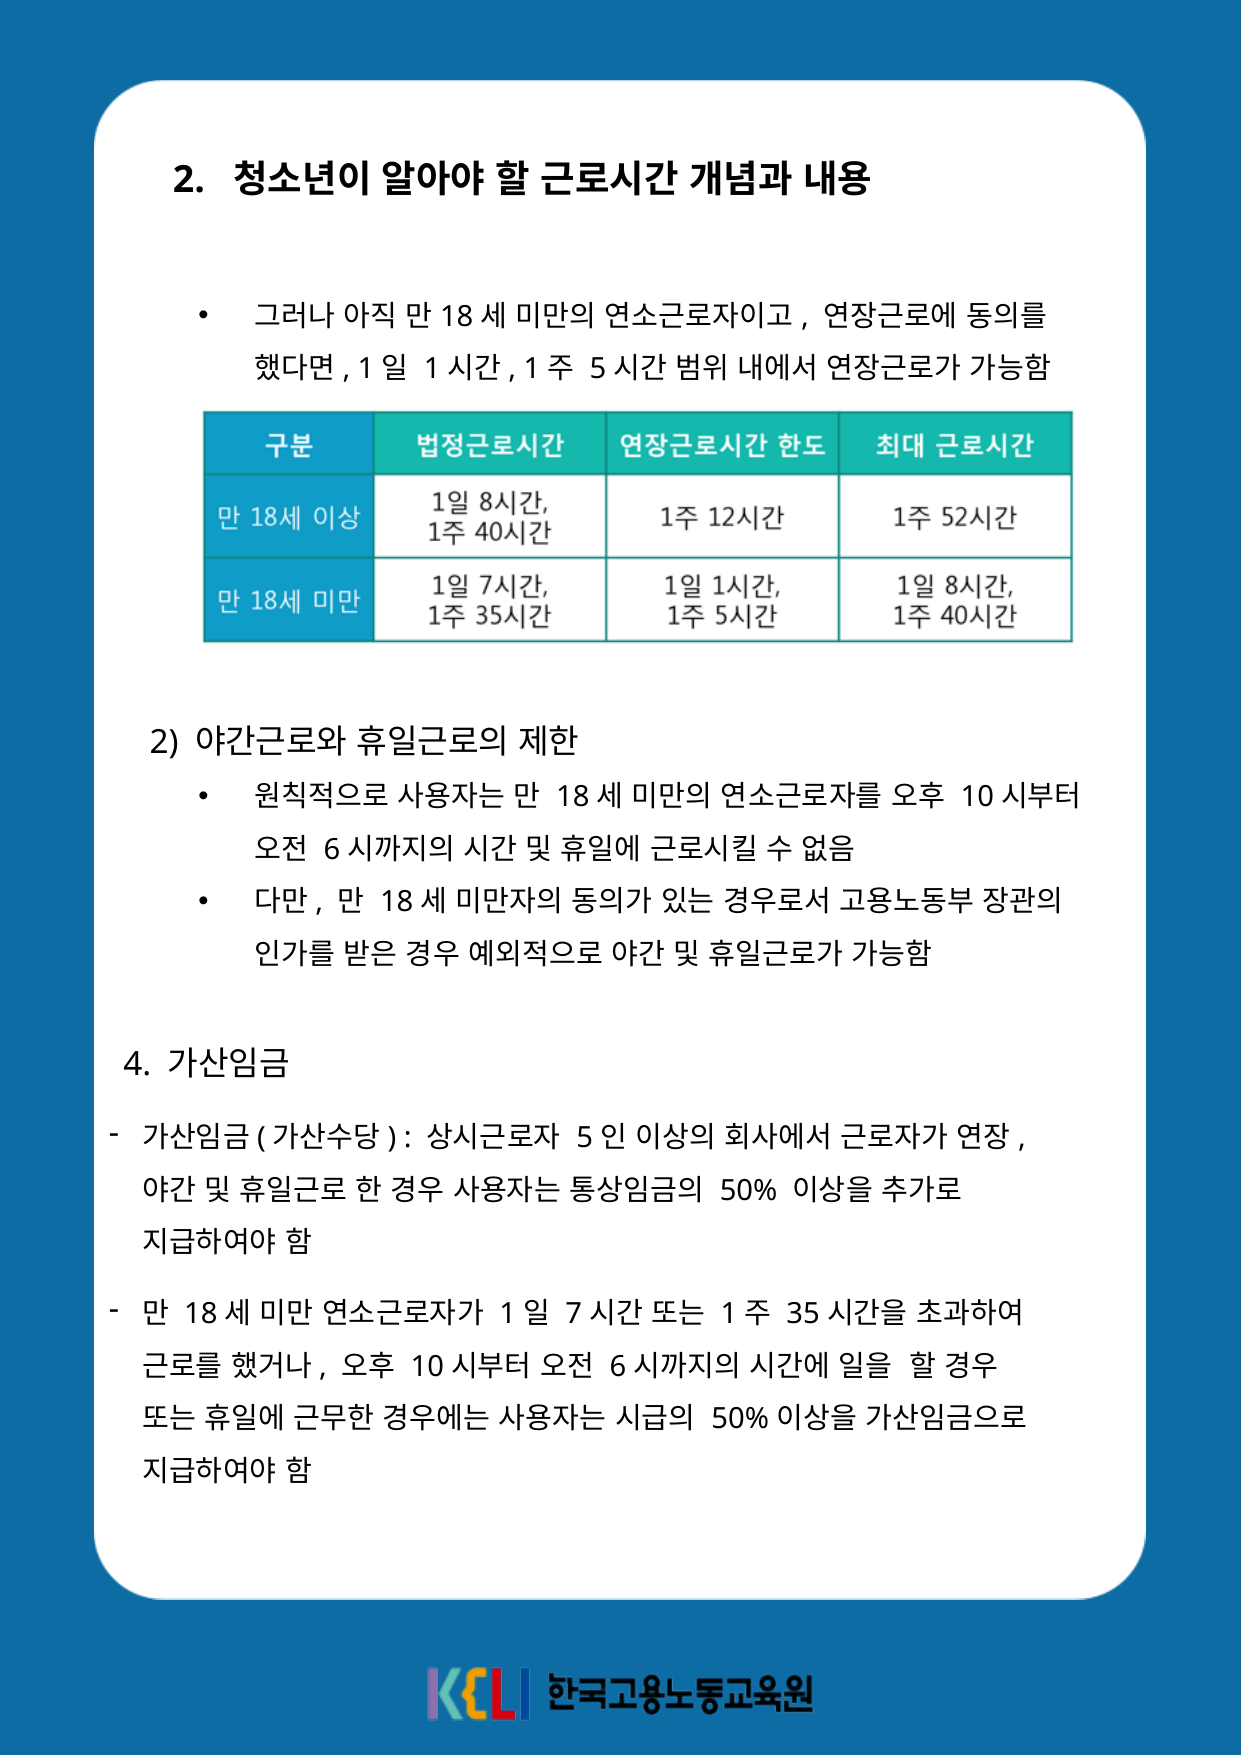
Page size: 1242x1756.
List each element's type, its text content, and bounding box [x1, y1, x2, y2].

text_box 2. 청소년이 알아야 할 근로시간 개념과 내용 [170, 152, 1144, 200]
picture [0, 0, 1241, 1755]
text_box 그러나 아직 만18세 미만의 연소근로자이고, 연장근로에 동의를 했다면, 1일 1시간, 1주 5시간 범위 내에서 연장근로가 가능함 2) 야간근로와 휴일근로의 제한 원칙적으로 사용자는 만 18세 미만의 연소근로자를 오후 10시부터 오전 6시까지의 시간 및 휴일에 근로시킬 수 없음 다만, 만 18세 미만자의 동의가 있는 경우로서 고용노동부 장관의 인가를 받은 경우 예외적으로 야간 및 휴일근로가 가능함 4. 가산임금 가산임금(가산수당) : 상시근로자 5인 이상의 회사에서 근로자가 연장, 야간 및 휴일근로 한 경우 사용자는 통상임금의 50% 이상을 추가로 지급하여야 함 만 18세 미만 연소근로자가 1일 7시간 또는 1주 35시간을 초과하여 근로를 했거나, 오후 10시부터 오전 6시까지의 시간에 일을 할 경우 또는 휴일에 근무한 경우에는 사용자는 시급의 50%이상을 가산임금으로 지급하여야 함 [95, 277, 1084, 1488]
